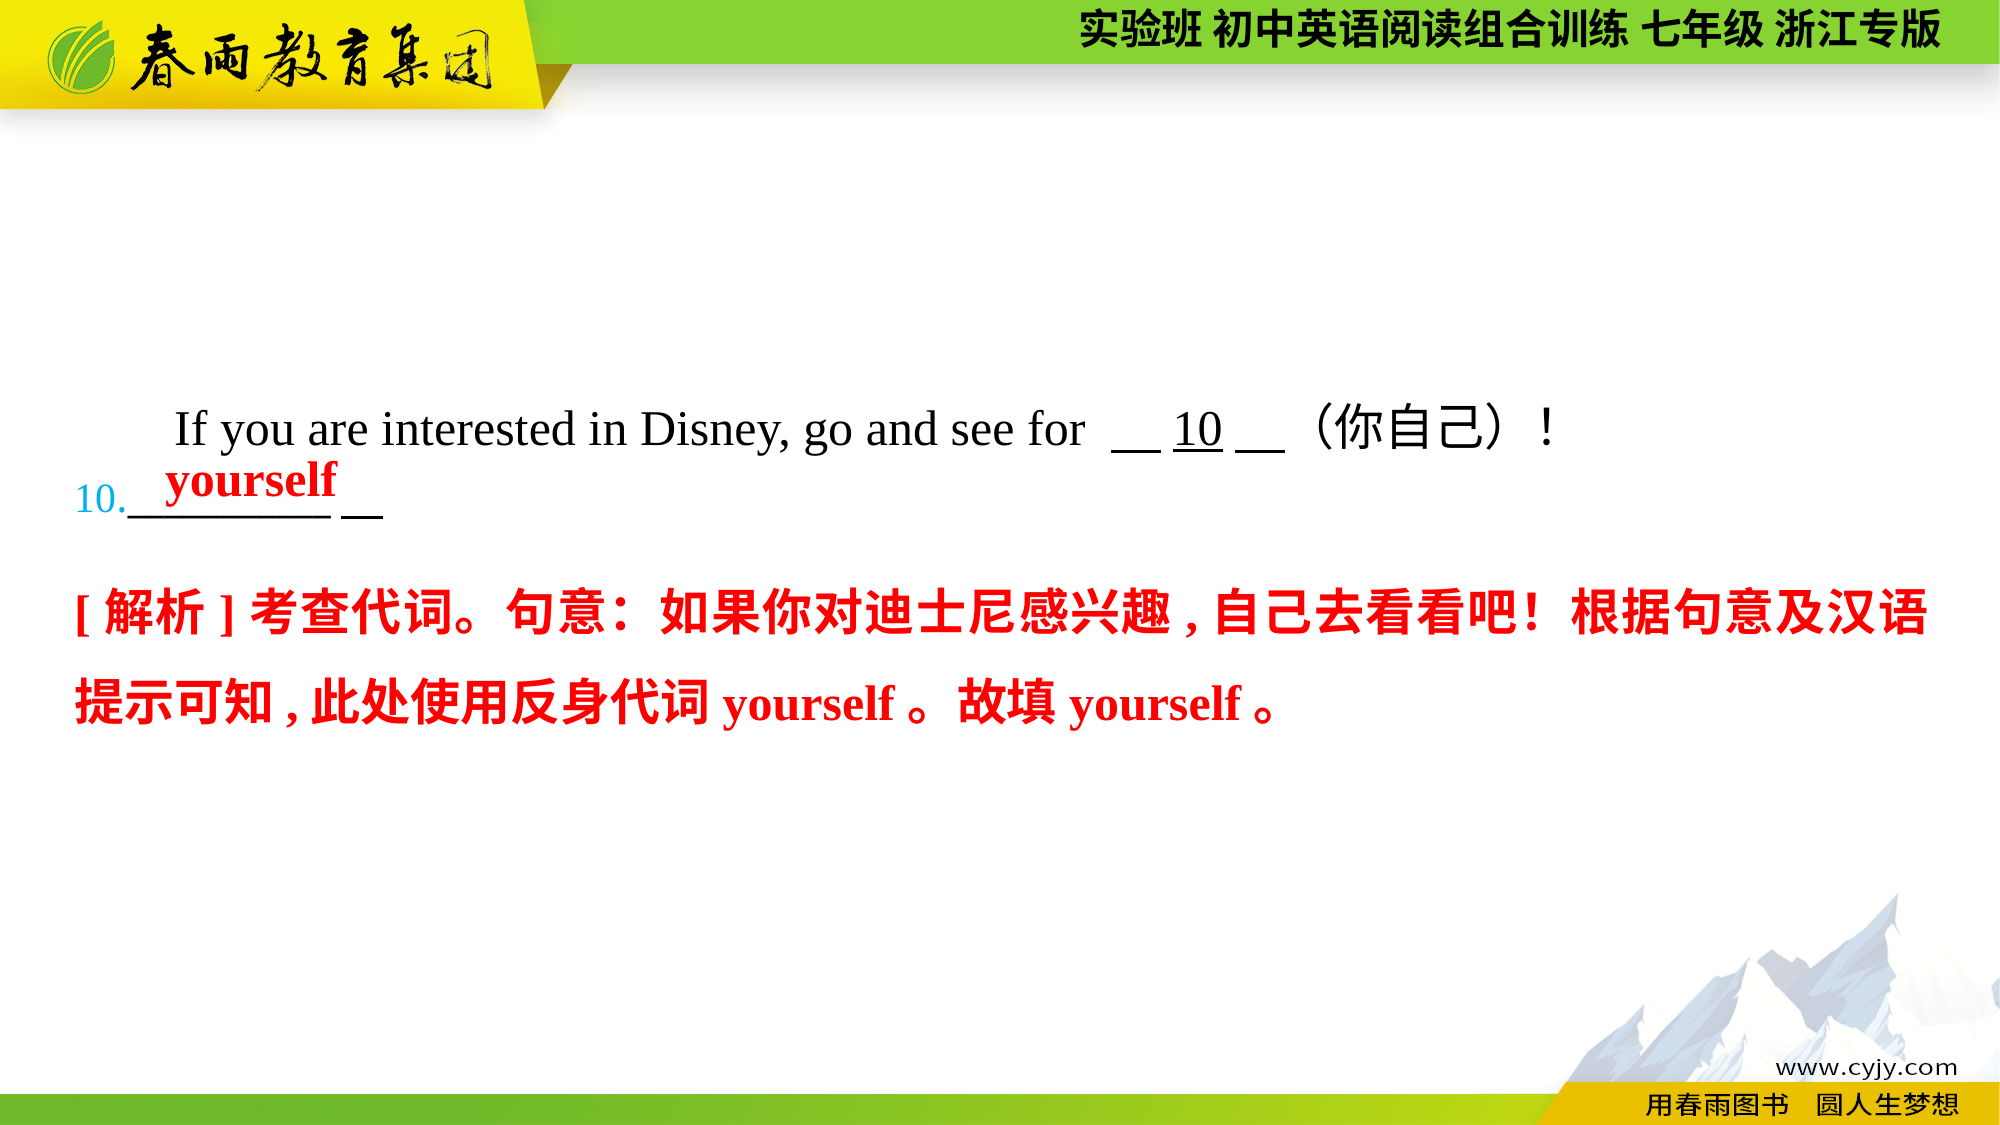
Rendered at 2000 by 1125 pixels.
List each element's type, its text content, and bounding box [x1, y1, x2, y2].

picture [0, 0, 2000, 1125]
text_box yourself [150, 439, 353, 515]
text_box [解析]考查代词。句意：如果你对迪士尼感兴趣,自己去看看吧！根据句意及汉语提示可知,此处使用反身代词yourself。故填yourself。 [59, 542, 1944, 738]
list If you are interested in Disney, go and see for 10 （你自己）！ 10.___________ [59, 370, 1944, 530]
